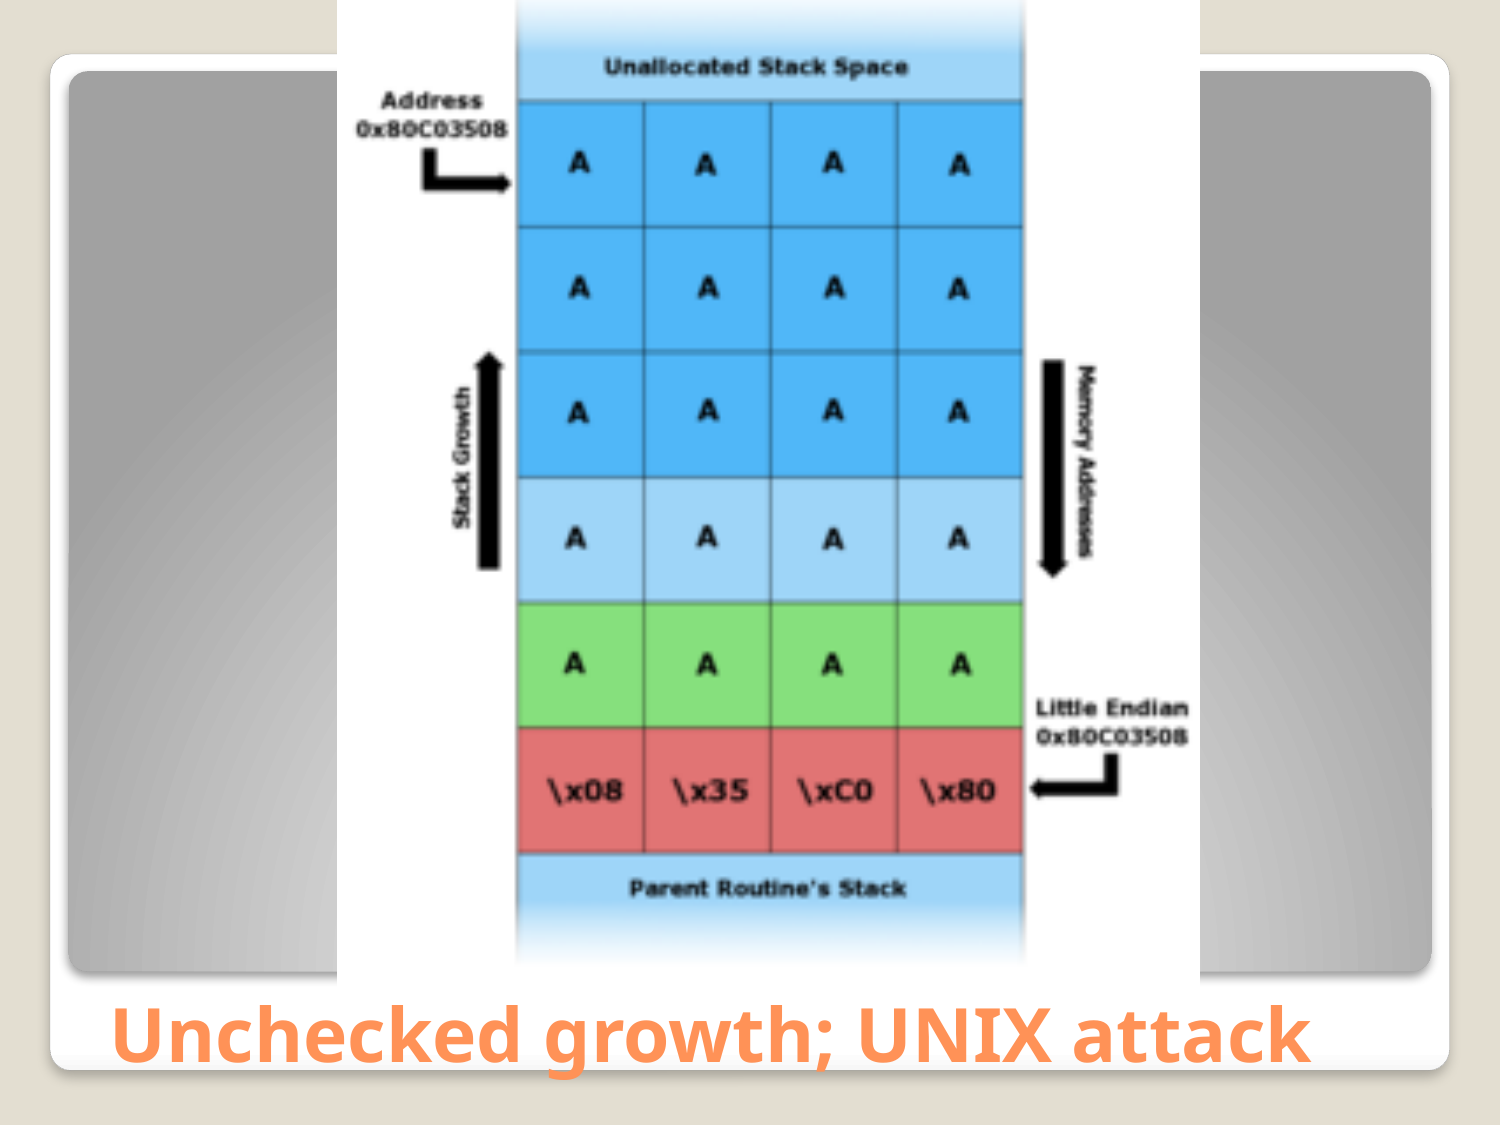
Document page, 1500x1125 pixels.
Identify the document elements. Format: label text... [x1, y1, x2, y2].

title Unchecked growth; UNIX attack [95, 975, 1438, 1085]
picture [337, 0, 1201, 1009]
